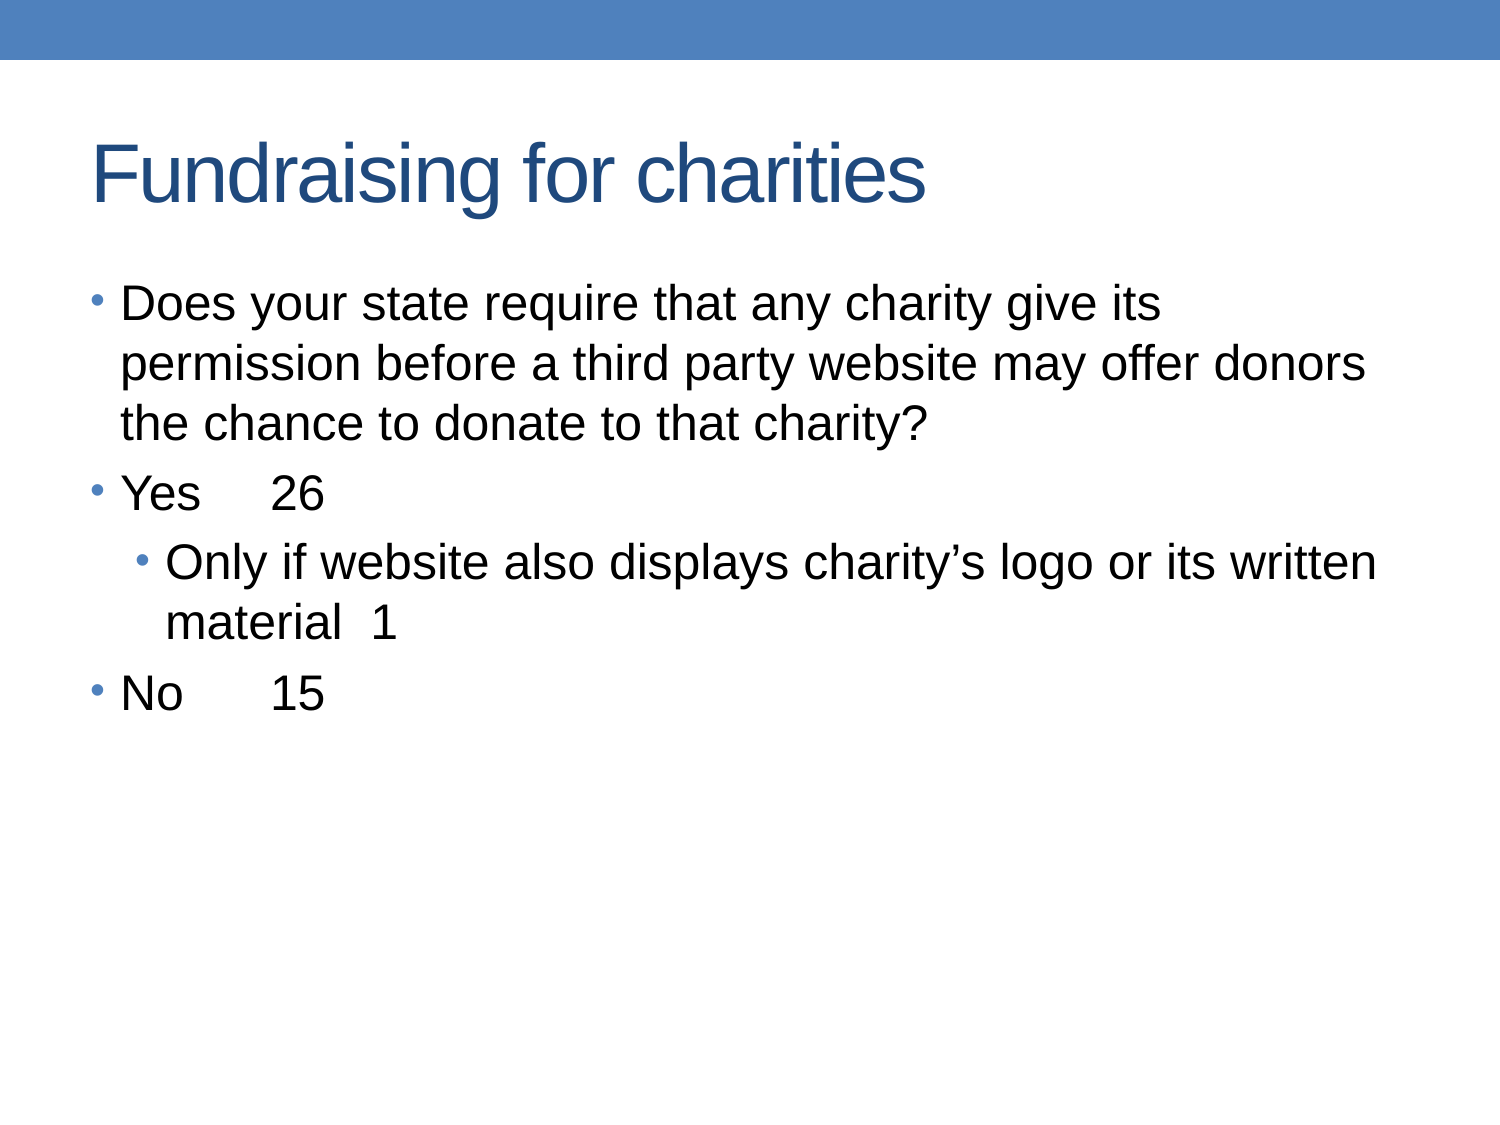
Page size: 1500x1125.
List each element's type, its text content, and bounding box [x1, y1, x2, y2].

title Fundraising for charities [75, 87, 1425, 250]
list Does your state require that any charity give its permission before a third party website may offer donors the chance to donate to that charity? Yes 26 Only if website also displays charity’s logo or its written material 1 No 15 [75, 262, 1425, 1063]
